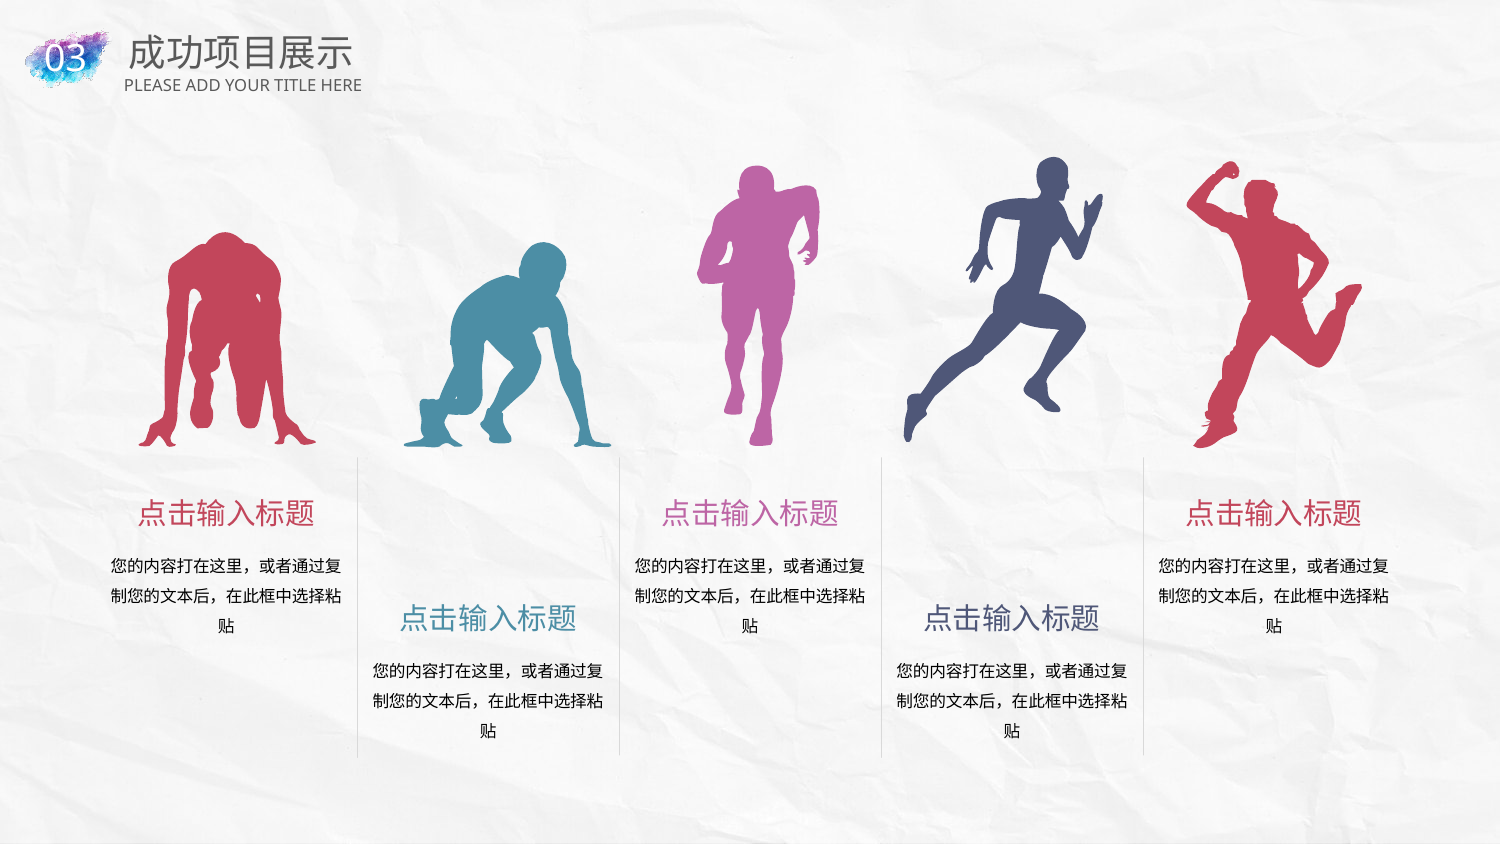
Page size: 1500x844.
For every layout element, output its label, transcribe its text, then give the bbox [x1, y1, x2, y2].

text_box [696, 165, 820, 446]
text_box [885, 592, 1138, 749]
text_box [623, 487, 876, 644]
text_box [1148, 487, 1406, 644]
text_box [138, 232, 316, 447]
picture [18, 26, 113, 93]
text_box [403, 242, 612, 448]
text_box [1186, 161, 1362, 449]
text_box 成功项目展示 [128, 20, 479, 83]
text_box [903, 156, 1103, 443]
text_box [94, 487, 352, 644]
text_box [362, 592, 614, 749]
text_box PLEASE ADD YOUR TITLE HERE [123, 67, 383, 102]
